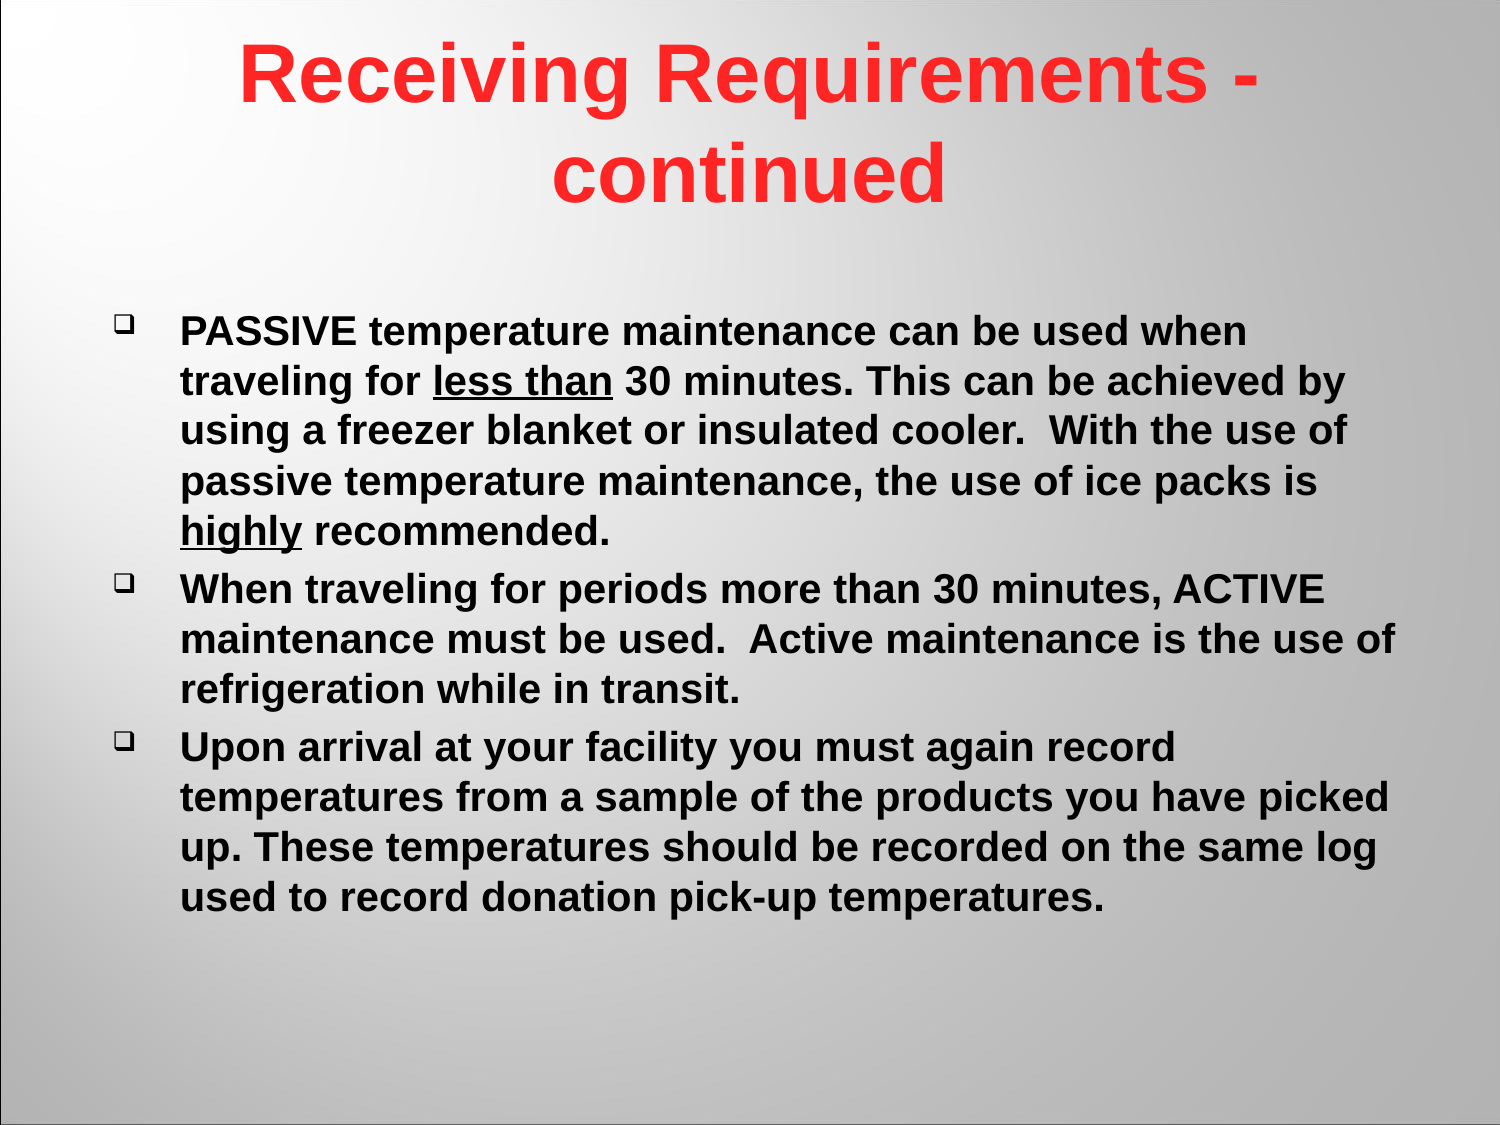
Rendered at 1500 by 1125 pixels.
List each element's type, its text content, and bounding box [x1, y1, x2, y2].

list PASSIVE temperature maintenance can be used when traveling for less than 30 minutes. This can be achieved by using a freezer blanket or insulated cooler. With the use of passive temperature maintenance, the use of ice packs is highly recommended. When traveling for periods more than 30 minutes, ACTIVE maintenance must be used. Active maintenance is the use of refrigeration while in transit. Upon arrival at your facility you must again record temperatures from a sample of the products you have picked up. These temperatures should be recorded on the same log used to record donation pick-up temperatures. [75, 237, 1425, 1035]
title Receiving Requirements - continued [50, 50, 1450, 188]
picture [0, 0, 1500, 1125]
